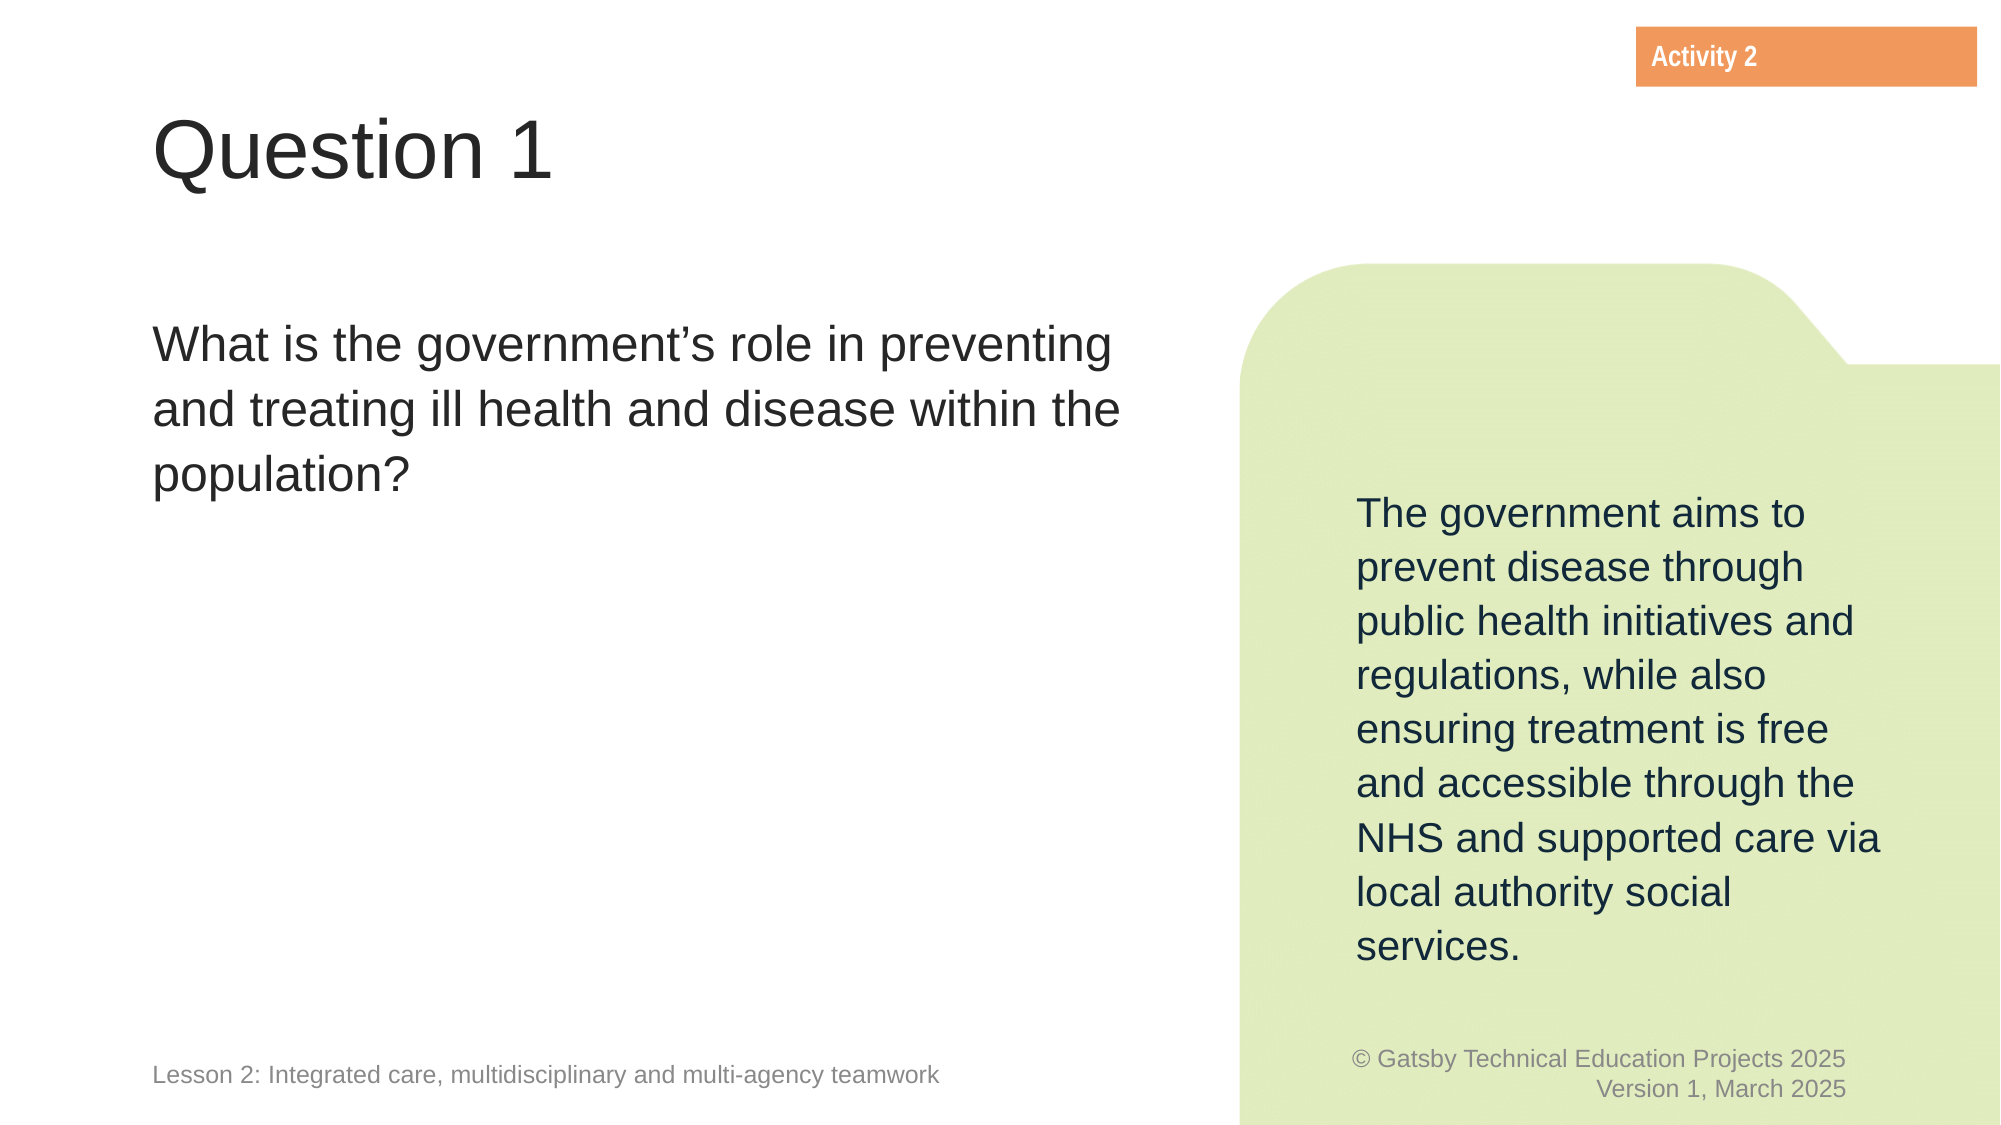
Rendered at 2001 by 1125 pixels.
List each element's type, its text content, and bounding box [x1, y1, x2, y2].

list What is the government’s role in preventing and treating ill health and disease within the population? [137, 299, 1188, 1014]
list The government aims to prevent disease through public health initiatives and regulations, while also ensuring treatment is free and accessible through the NHS and supported care via local authority social services. [1341, 474, 1917, 1014]
picture [1239, 0, 2000, 1125]
title Question 1 [137, 42, 1515, 260]
list Activity 2 [1636, 26, 1978, 87]
list Lesson 2: Integrated care, multidisciplinary and multi-agency teamwork [137, 1042, 966, 1103]
